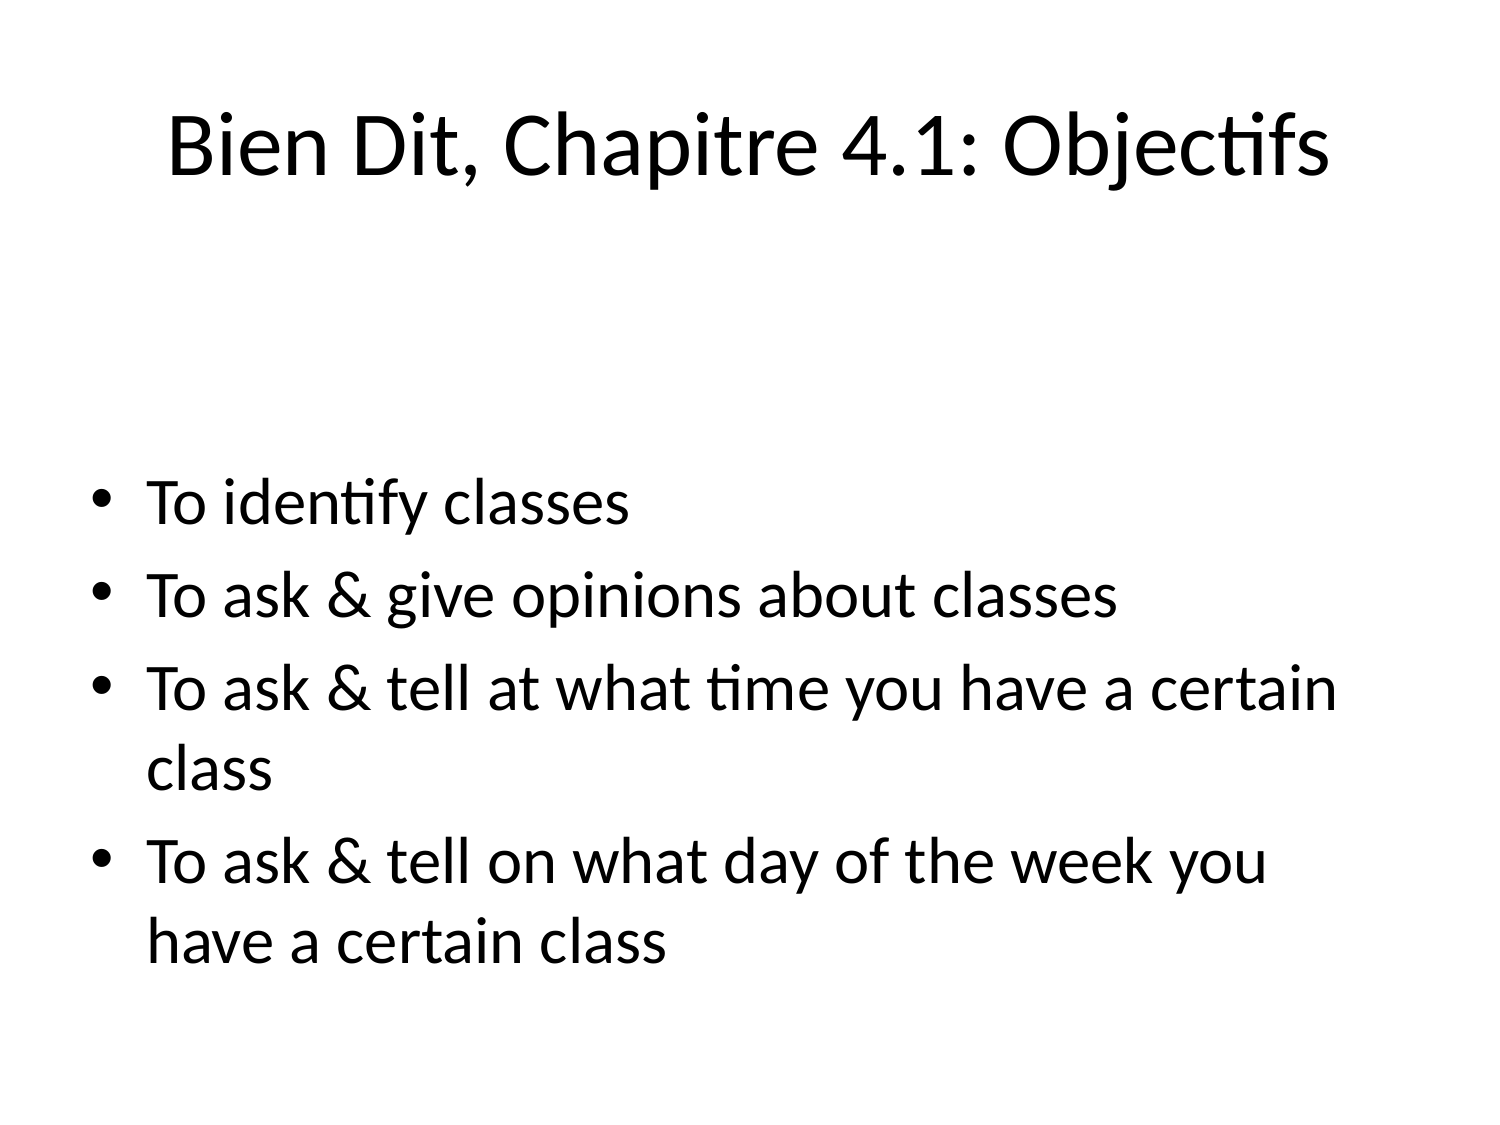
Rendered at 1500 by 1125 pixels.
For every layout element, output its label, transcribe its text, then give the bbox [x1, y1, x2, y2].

list To identify classes To ask & give opinions about classes To ask & tell at what time you have a certain class To ask & tell on what day of the week you have a certain class [75, 450, 1425, 1005]
title Bien Dit, Chapitre 4.1: Objectifs [75, 45, 1425, 233]
